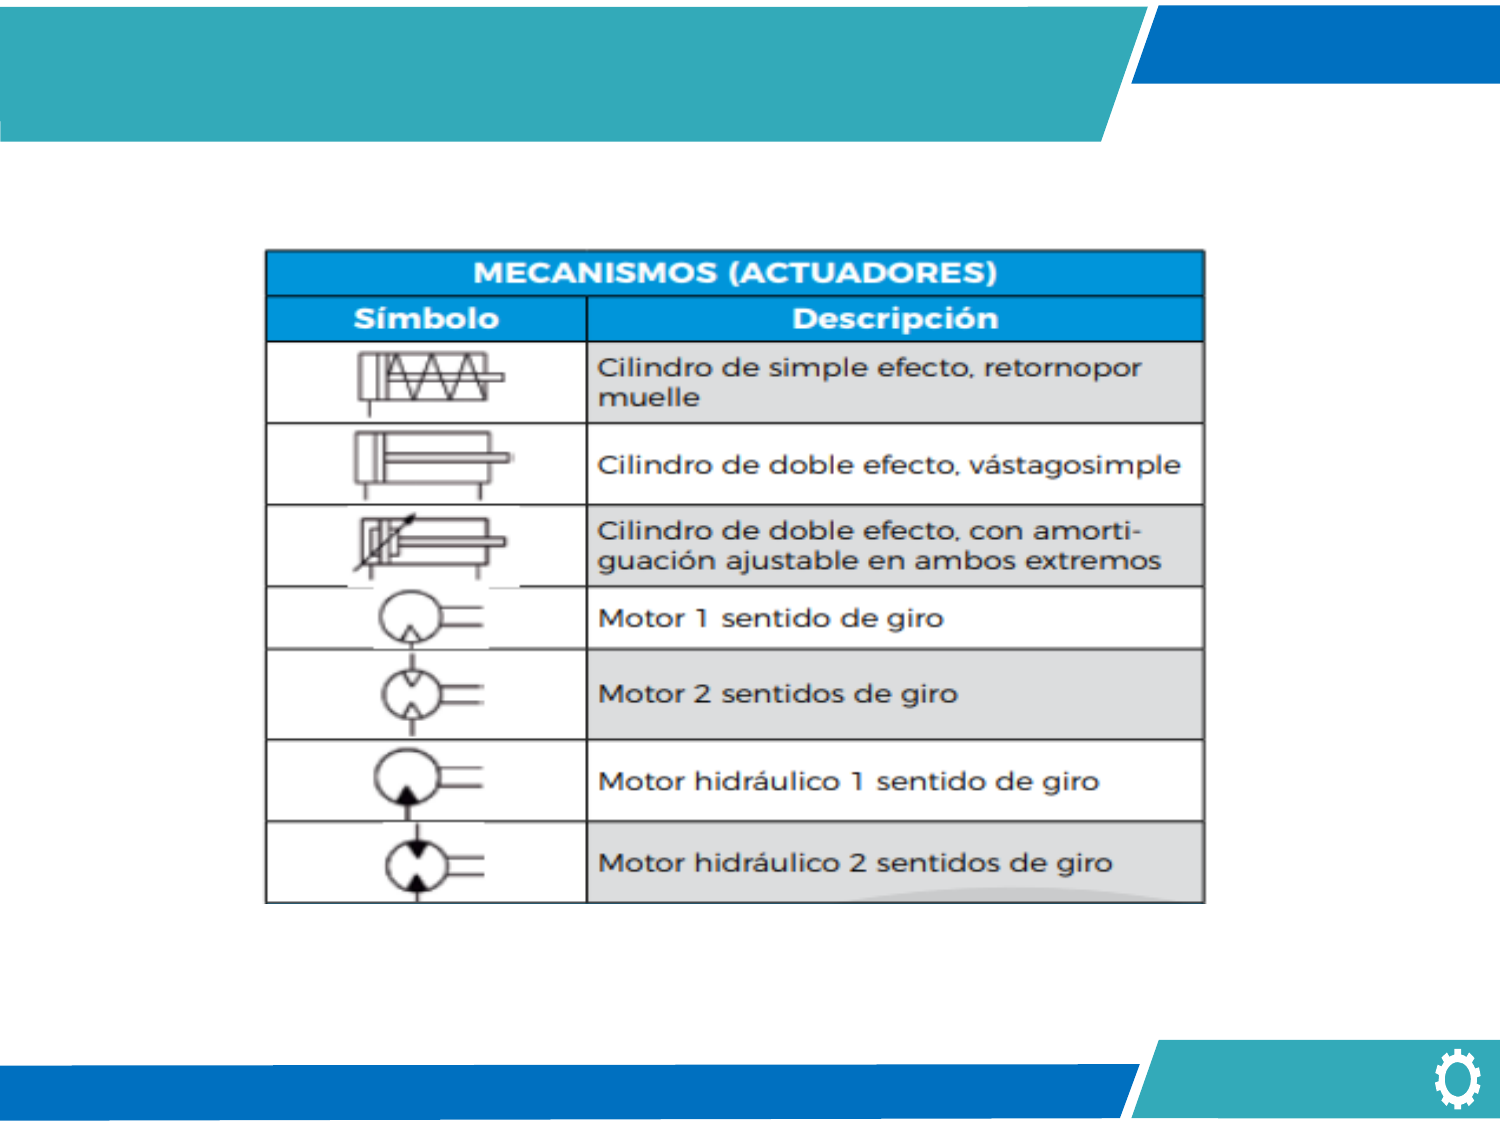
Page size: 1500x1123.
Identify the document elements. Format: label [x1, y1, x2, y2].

picture [241, 241, 1223, 904]
